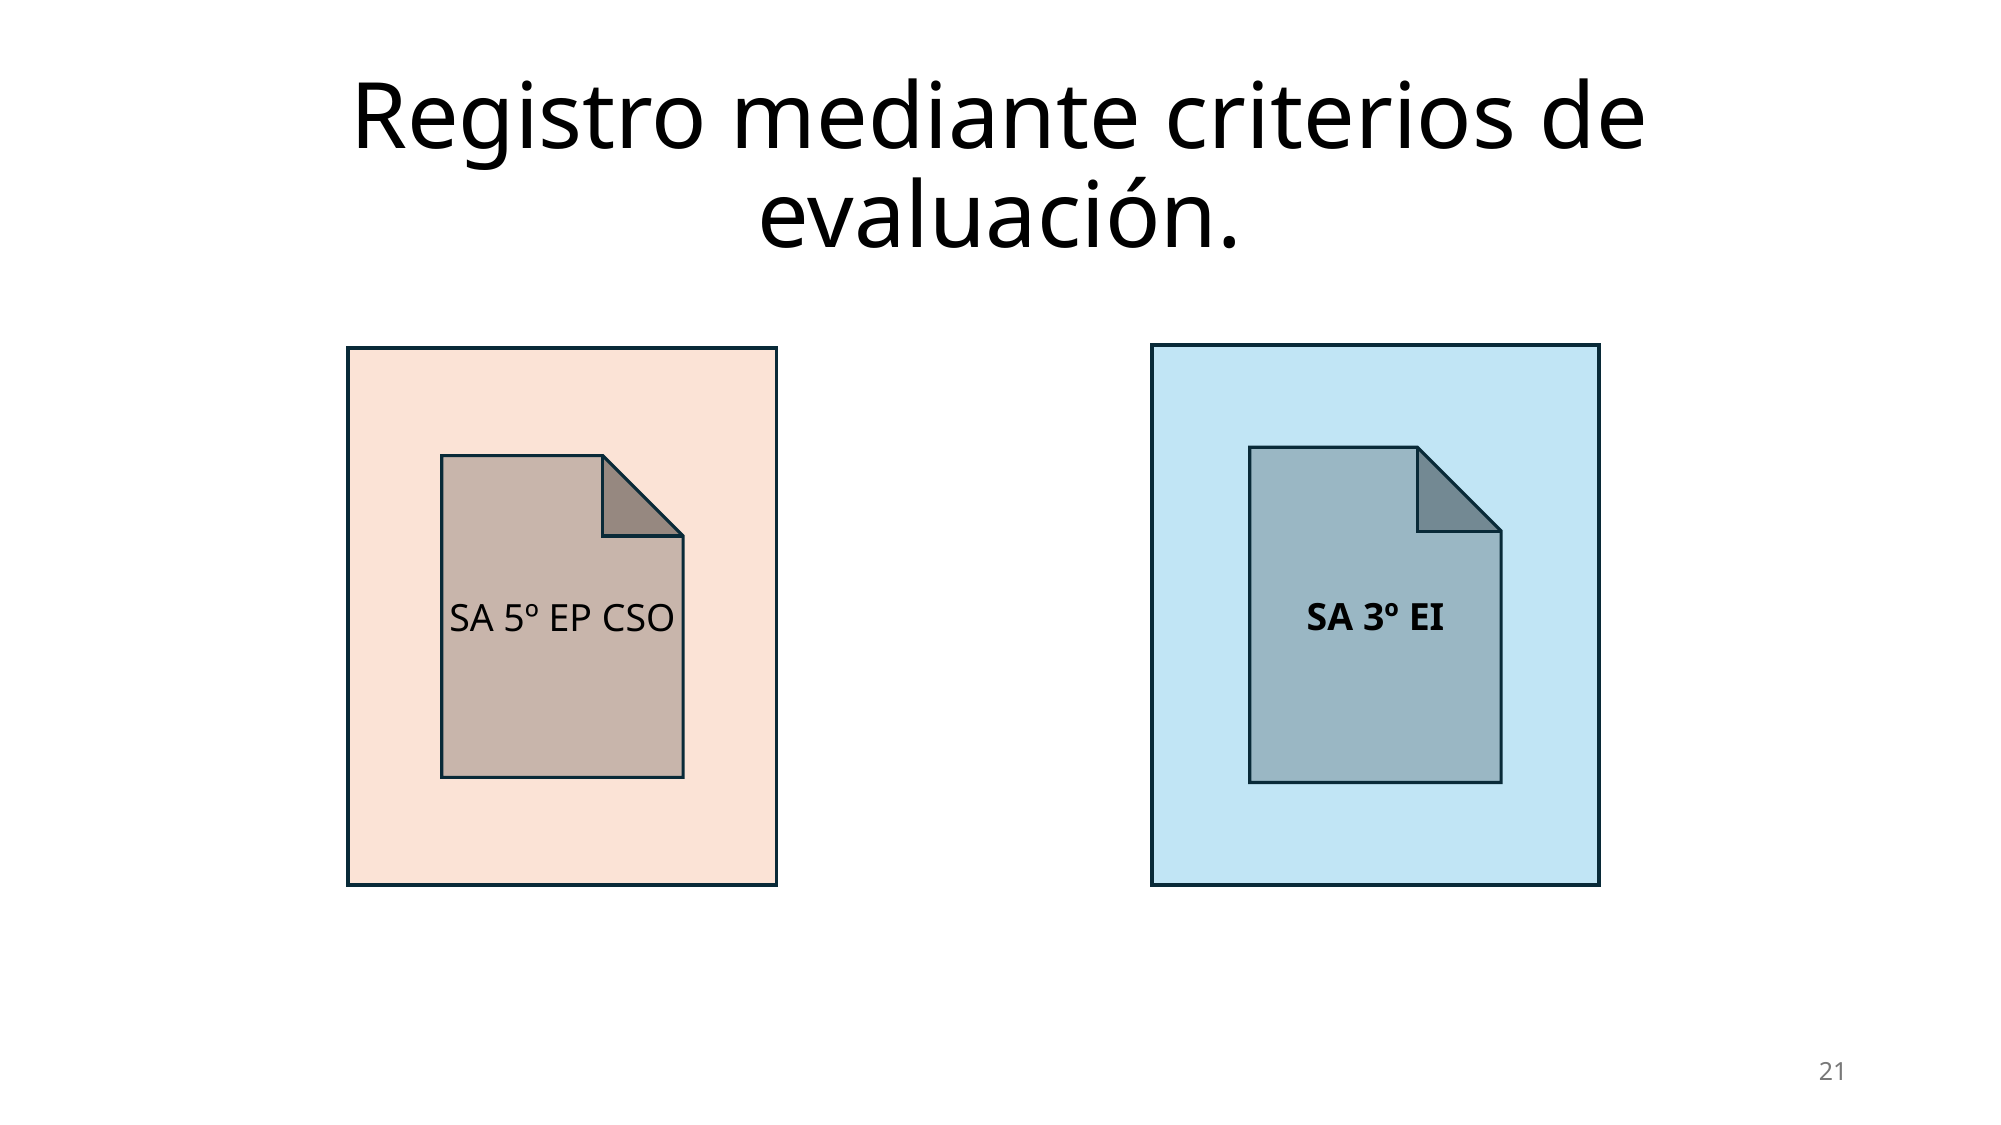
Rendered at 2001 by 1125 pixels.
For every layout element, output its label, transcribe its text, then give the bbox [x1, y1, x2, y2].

slide_number 21 [1412, 1042, 1863, 1103]
text_box SA 5º EP CSO [346, 346, 778, 887]
title Registro mediante criterios de evaluación. [137, 59, 1863, 278]
text_box SA 3º EI [1150, 343, 1601, 887]
